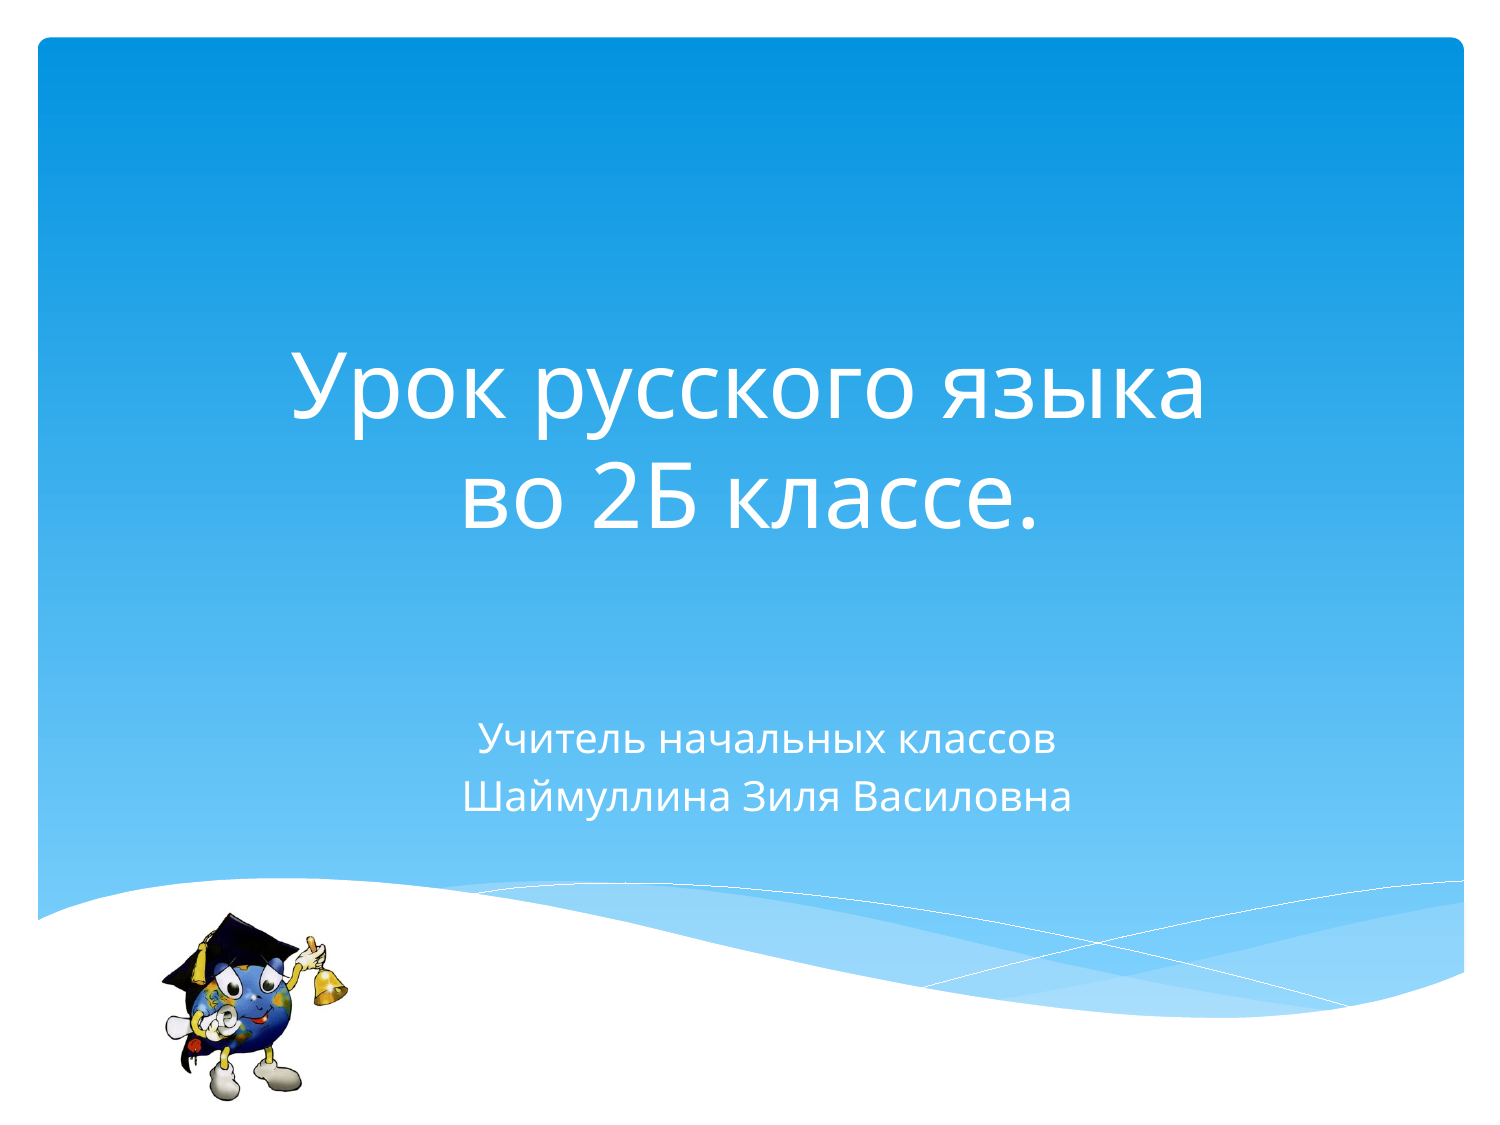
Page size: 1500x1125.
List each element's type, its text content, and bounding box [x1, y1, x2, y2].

picture [135, 893, 361, 1123]
title Урок русского языка во 2Б классе. [112, 262, 1388, 555]
subtitle Учитель начальных классов Шаймуллина Зиля Василовна [242, 704, 1293, 946]
